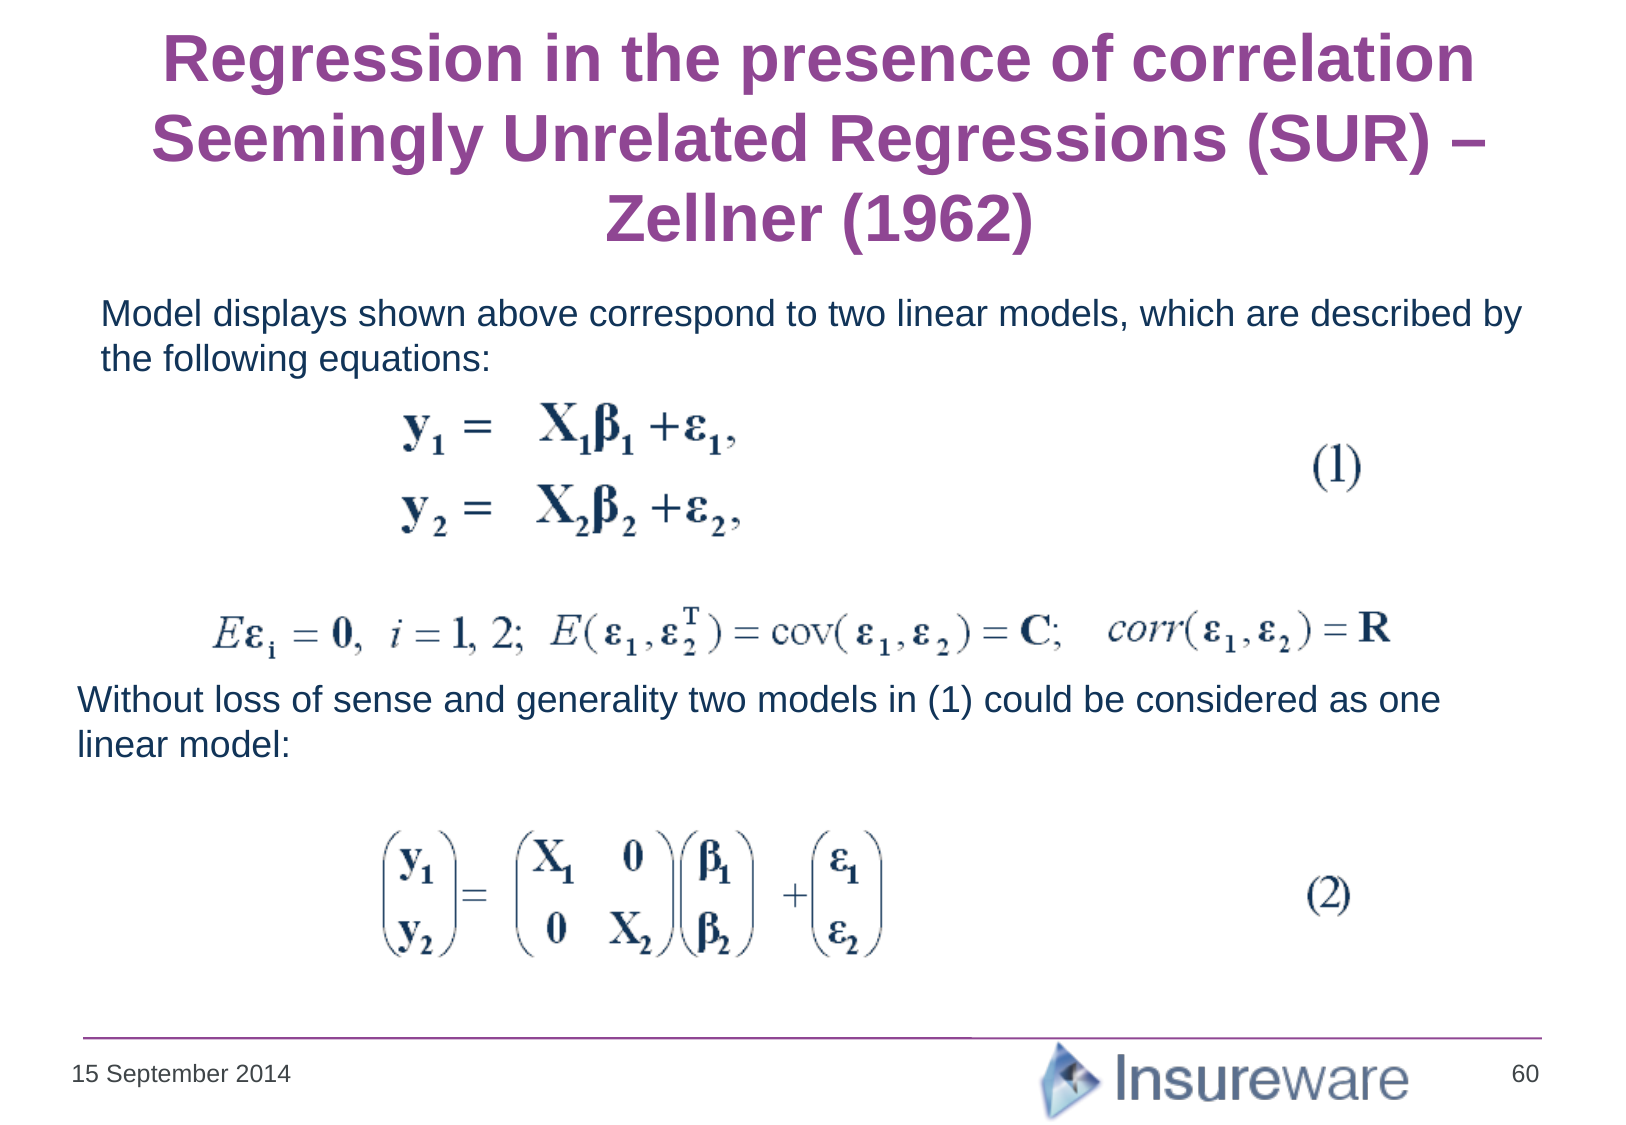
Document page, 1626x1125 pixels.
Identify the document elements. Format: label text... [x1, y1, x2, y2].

slide_number 60 [1439, 1050, 1555, 1106]
picture [355, 796, 1372, 990]
text_box Without loss of sense and generality two models in (1) could be considered as one linear model: [62, 667, 1534, 773]
text_box Model displays shown above correspond to two linear models, which are described by the following equations: [85, 281, 1557, 386]
picture [191, 386, 1428, 670]
title Regression in the presence of correlation Seemingly Unrelated Regressions (SUR) – Zellner (1962) [83, 40, 1557, 229]
picture [1036, 1039, 1416, 1125]
